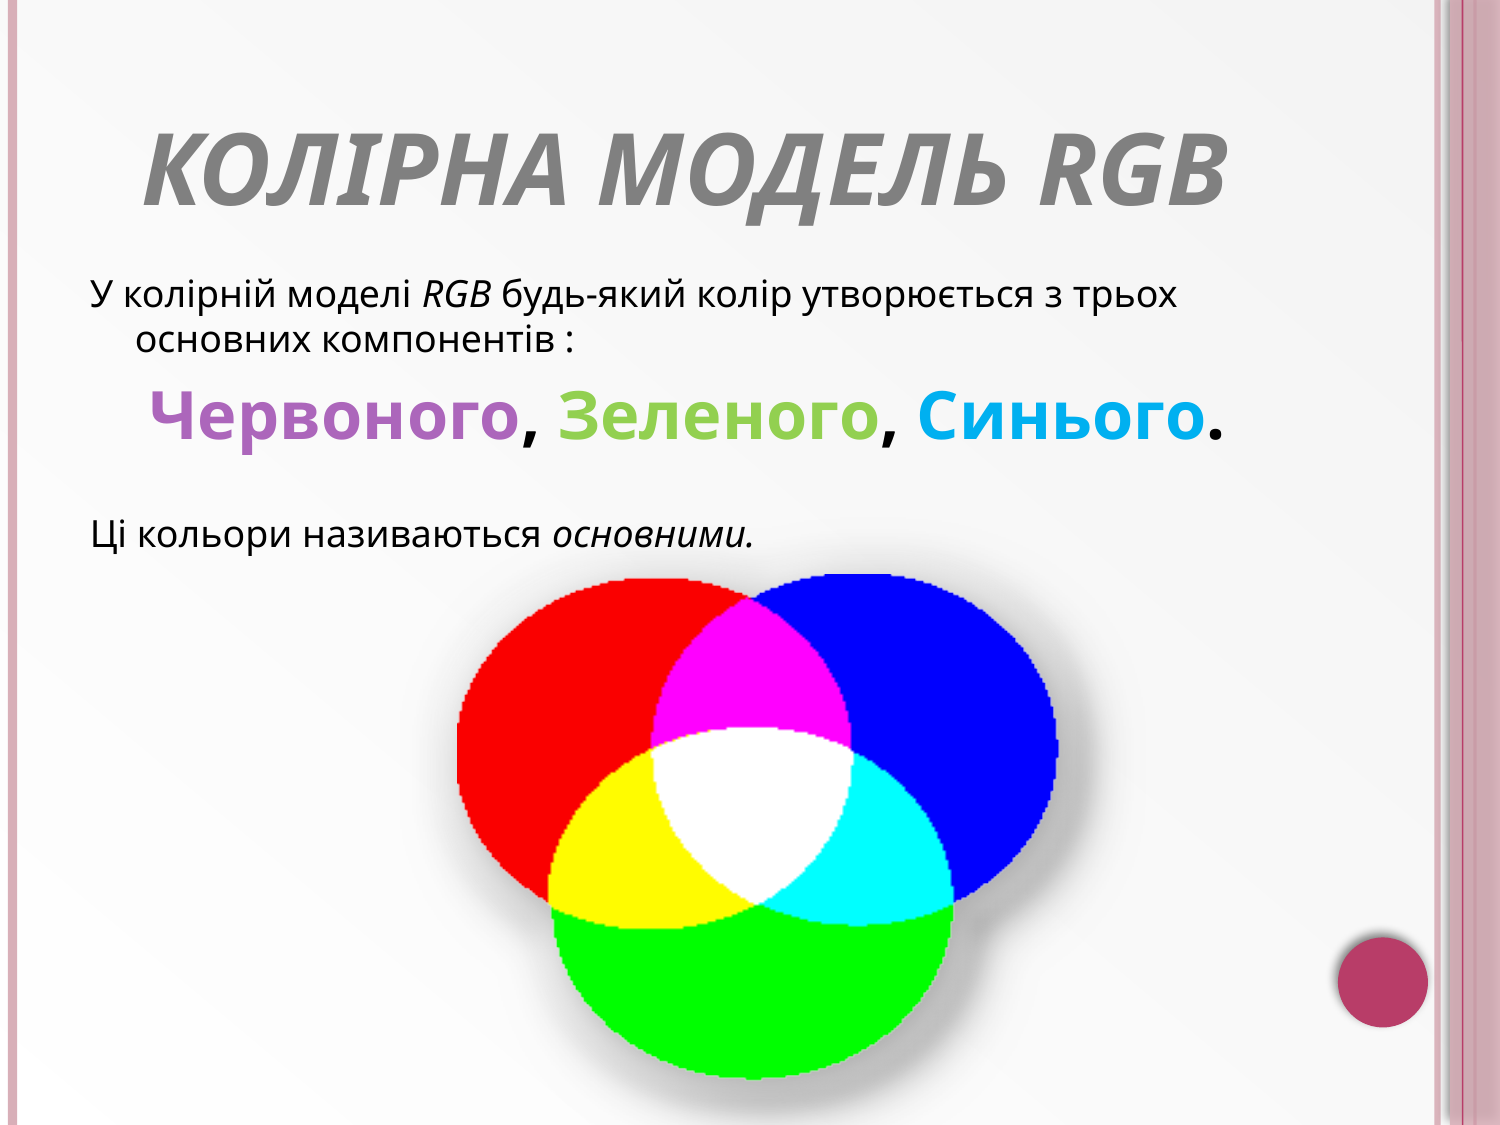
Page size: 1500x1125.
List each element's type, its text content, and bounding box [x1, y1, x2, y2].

title Колірна модель RGB [70, 46, 1300, 233]
list У колірній моделі RGB будь-який колір утворюється з трьох основних компонентів : Червоного, Зеленого, Синього. Ці кольори називаються основними. [75, 262, 1300, 1062]
picture [456, 573, 1079, 1093]
